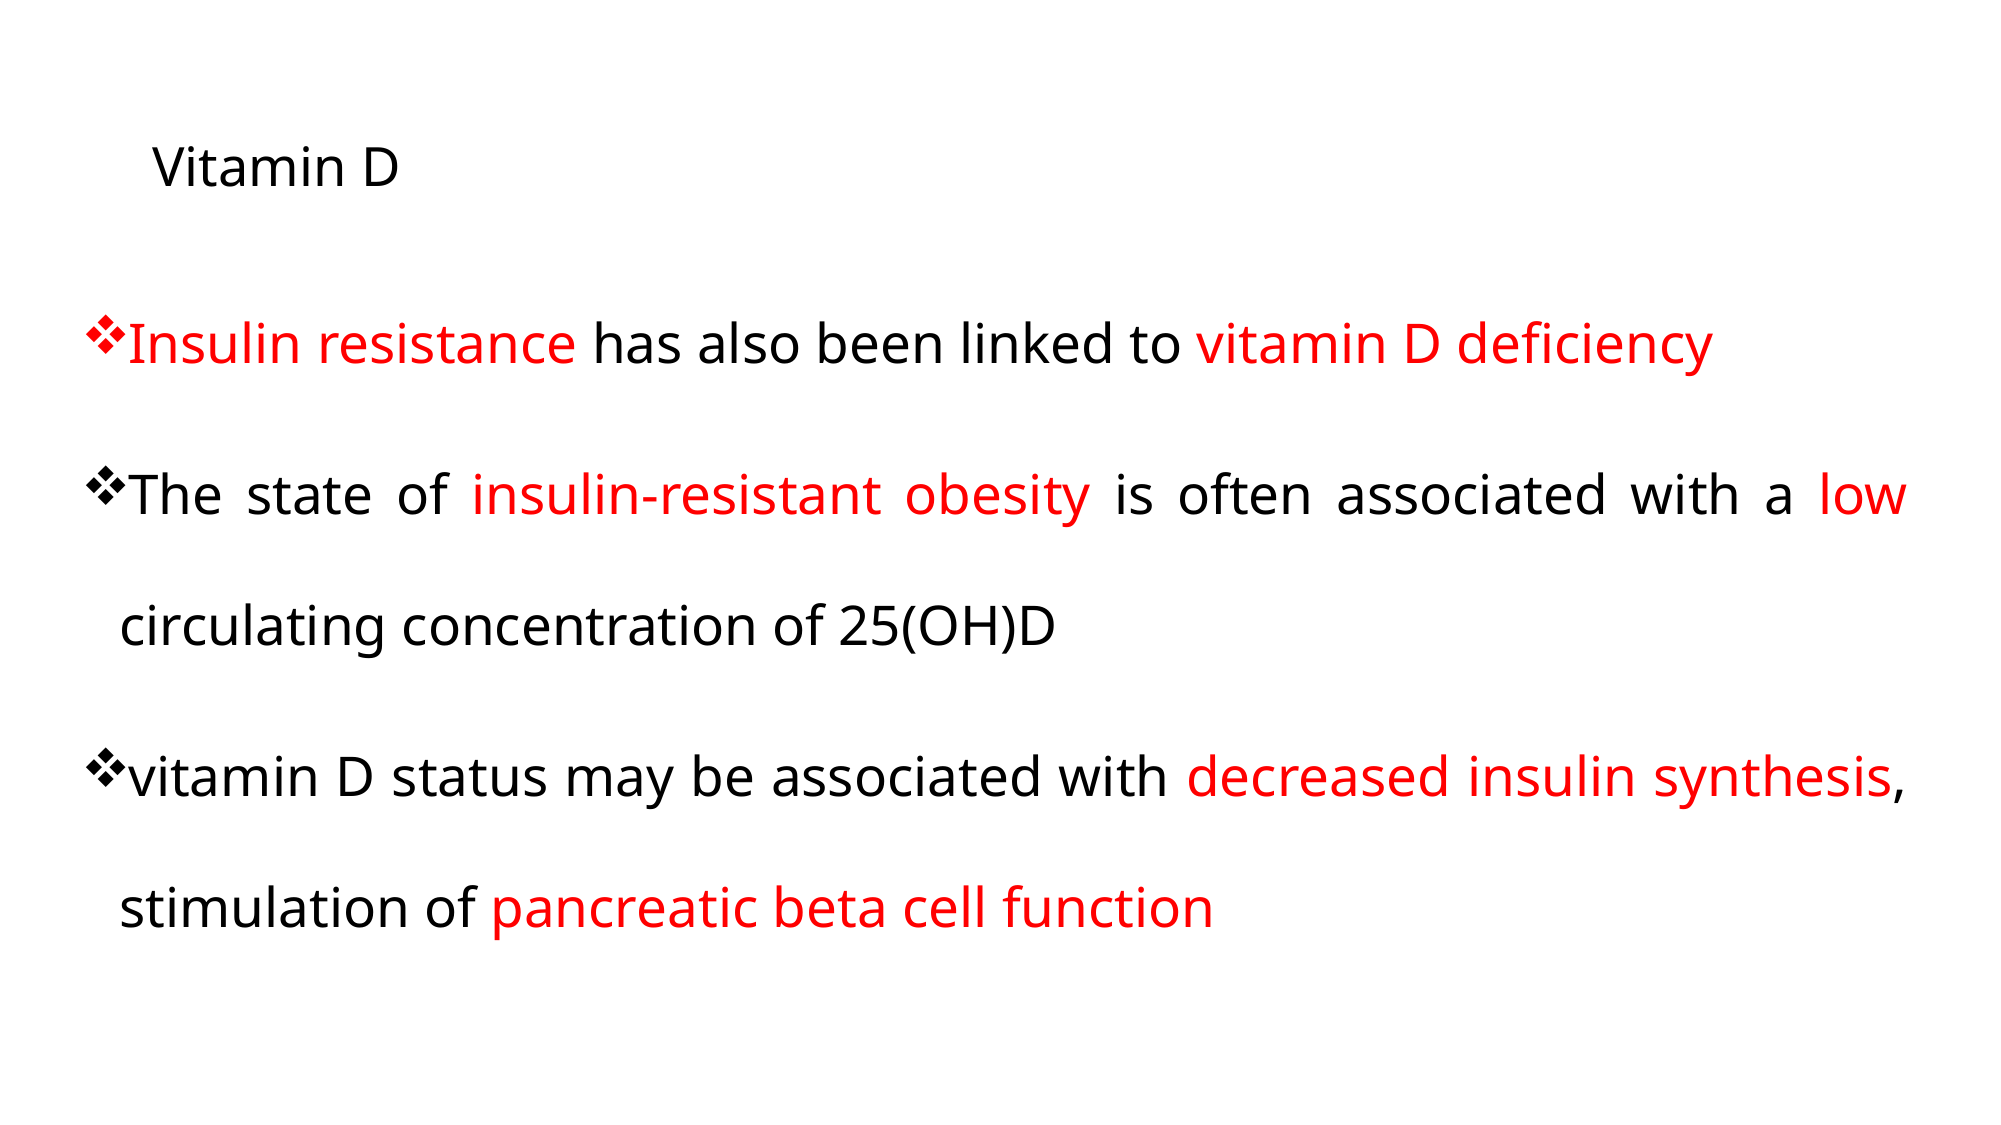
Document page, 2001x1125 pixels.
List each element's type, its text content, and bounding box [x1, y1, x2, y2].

title Vitamin D [137, 59, 1863, 236]
list Insulin resistance has also been linked to vitamin D deficiency The state of insulin-resistant obesity is often associated with a low circulating concentration of 25(OH)D vitamin D status may be associated with decreased insulin synthesis, stimulation of pancreatic beta cell function [66, 236, 1923, 950]
